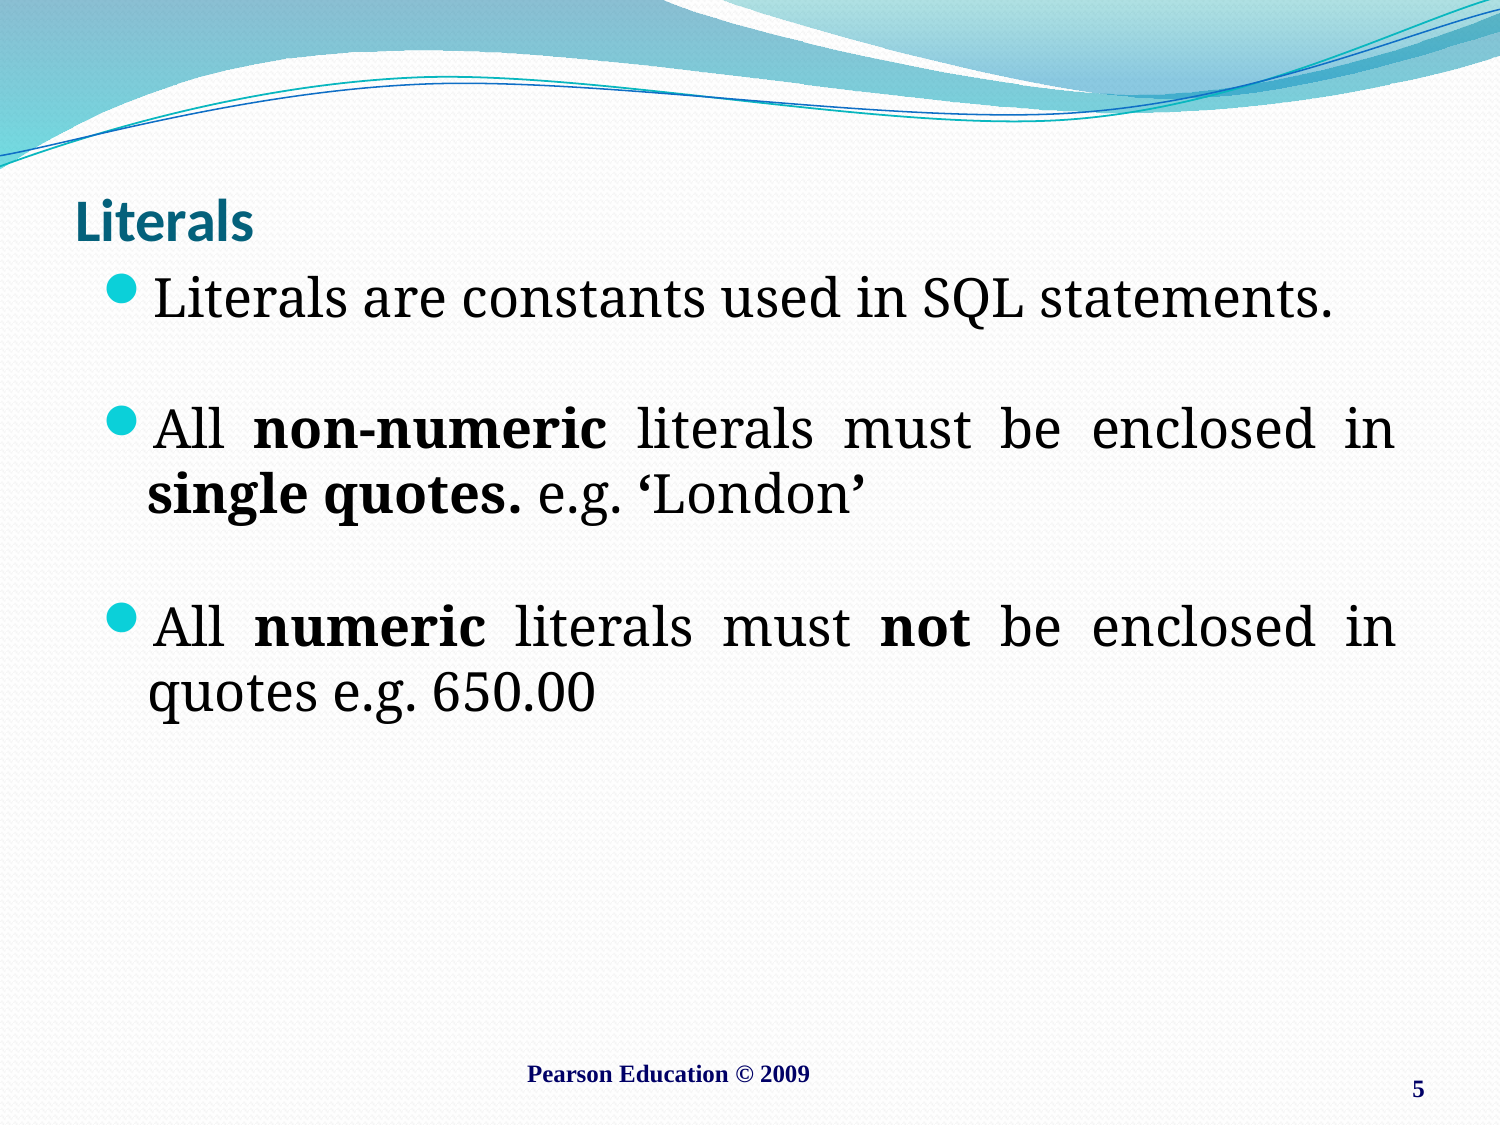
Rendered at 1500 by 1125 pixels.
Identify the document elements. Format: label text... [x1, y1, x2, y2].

title Literals [75, 66, 1425, 254]
list Literals are constants used in SQL statements. All non-numeric literals must be enclosed in single quotes. e.g. ‘London’ All numeric literals must not be enclosed in quotes e.g. 650.00 [87, 255, 1413, 931]
slide_number 5 [1299, 1042, 1425, 1103]
text_box Pearson Education © 2009 [512, 1050, 1038, 1095]
